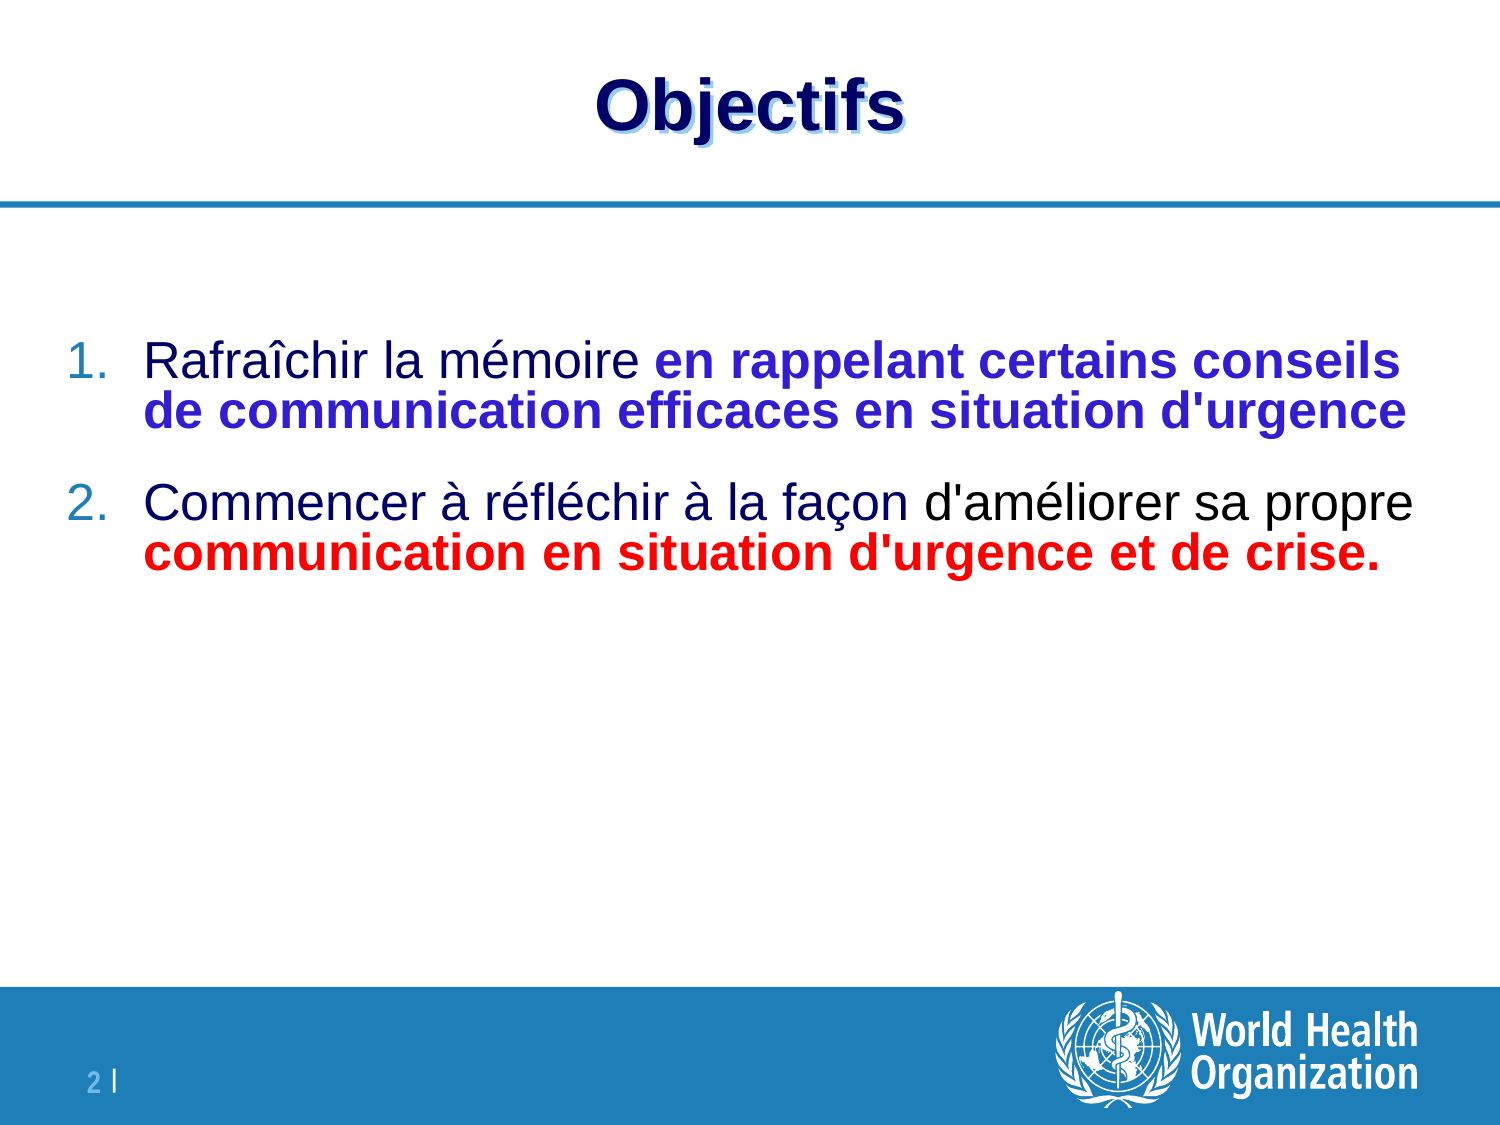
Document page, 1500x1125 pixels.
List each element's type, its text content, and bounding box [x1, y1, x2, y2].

list Rafraîchir la mémoire en rappelant certains conseils de communication efficaces en situation d'urgence Commencer à réfléchir à la façon d'améliorer sa propre communication en situation d'urgence et de crise. [66, 338, 1427, 837]
title Objectifs [0, 0, 1500, 204]
